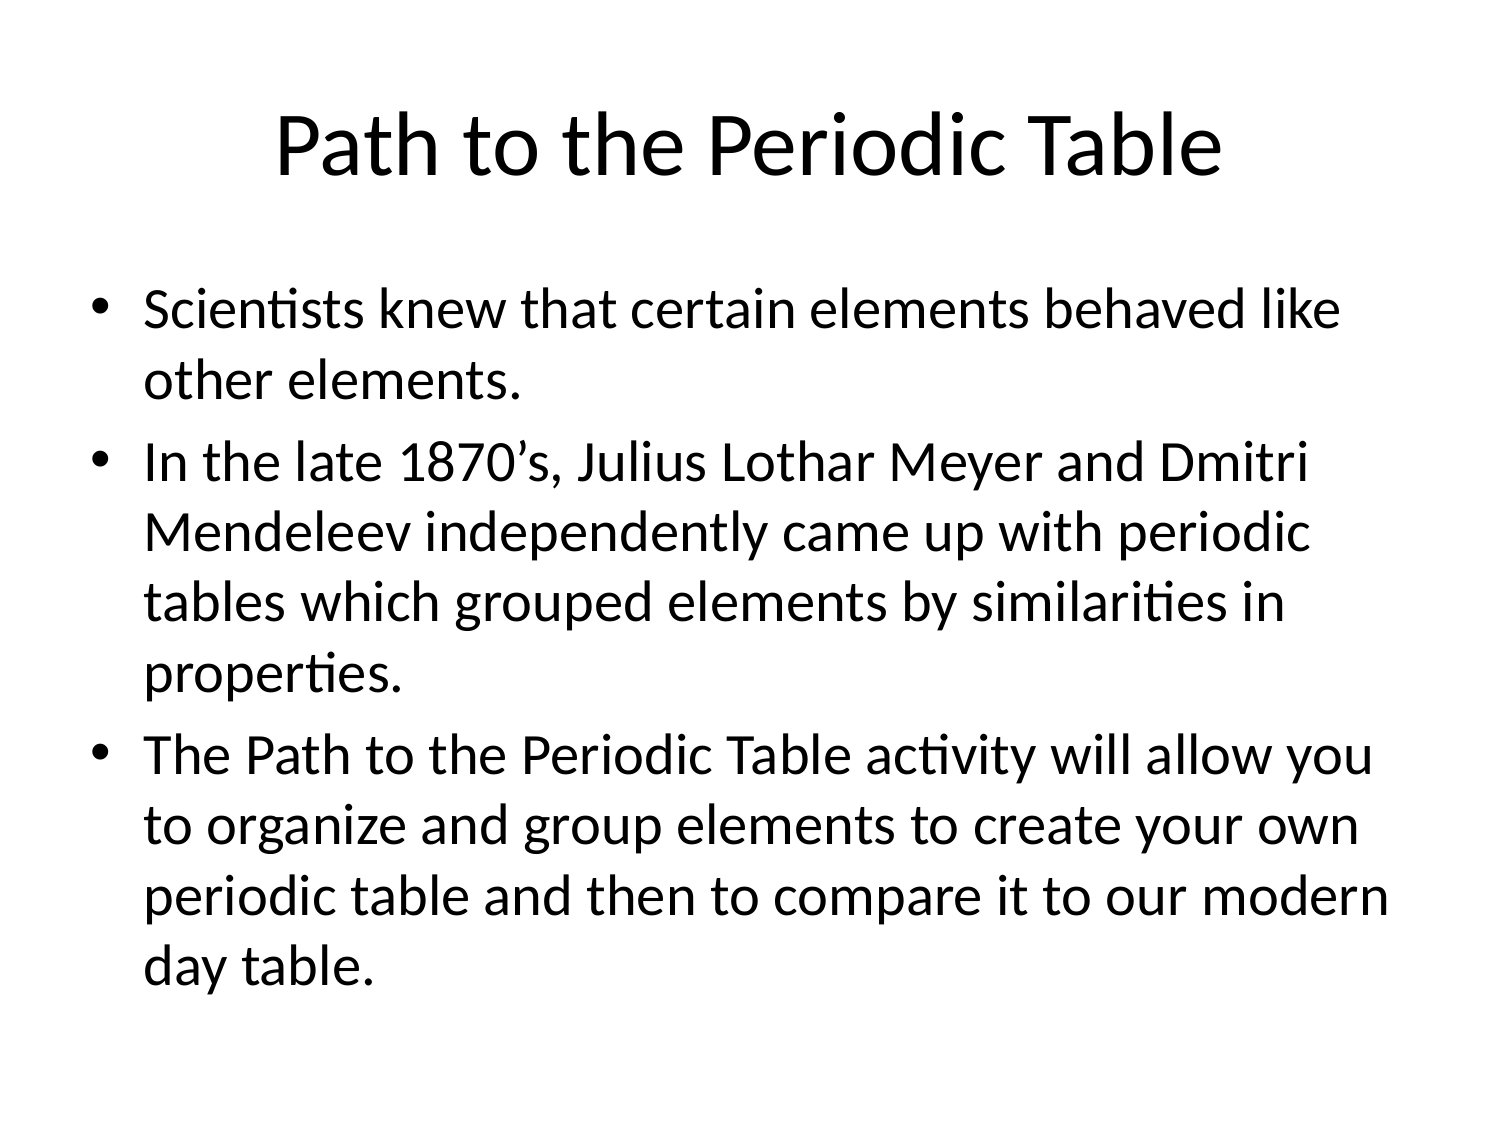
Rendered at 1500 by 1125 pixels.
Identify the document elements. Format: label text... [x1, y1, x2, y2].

list Scientists knew that certain elements behaved like other elements. In the late 1870’s, Julius Lothar Meyer and Dmitri Mendeleev independently came up with periodic tables which grouped elements by similarities in properties. The Path to the Periodic Table activity will allow you to organize and group elements to create your own periodic table and then to compare it to our modern day table. [75, 262, 1425, 1005]
title Path to the Periodic Table [75, 45, 1425, 233]
